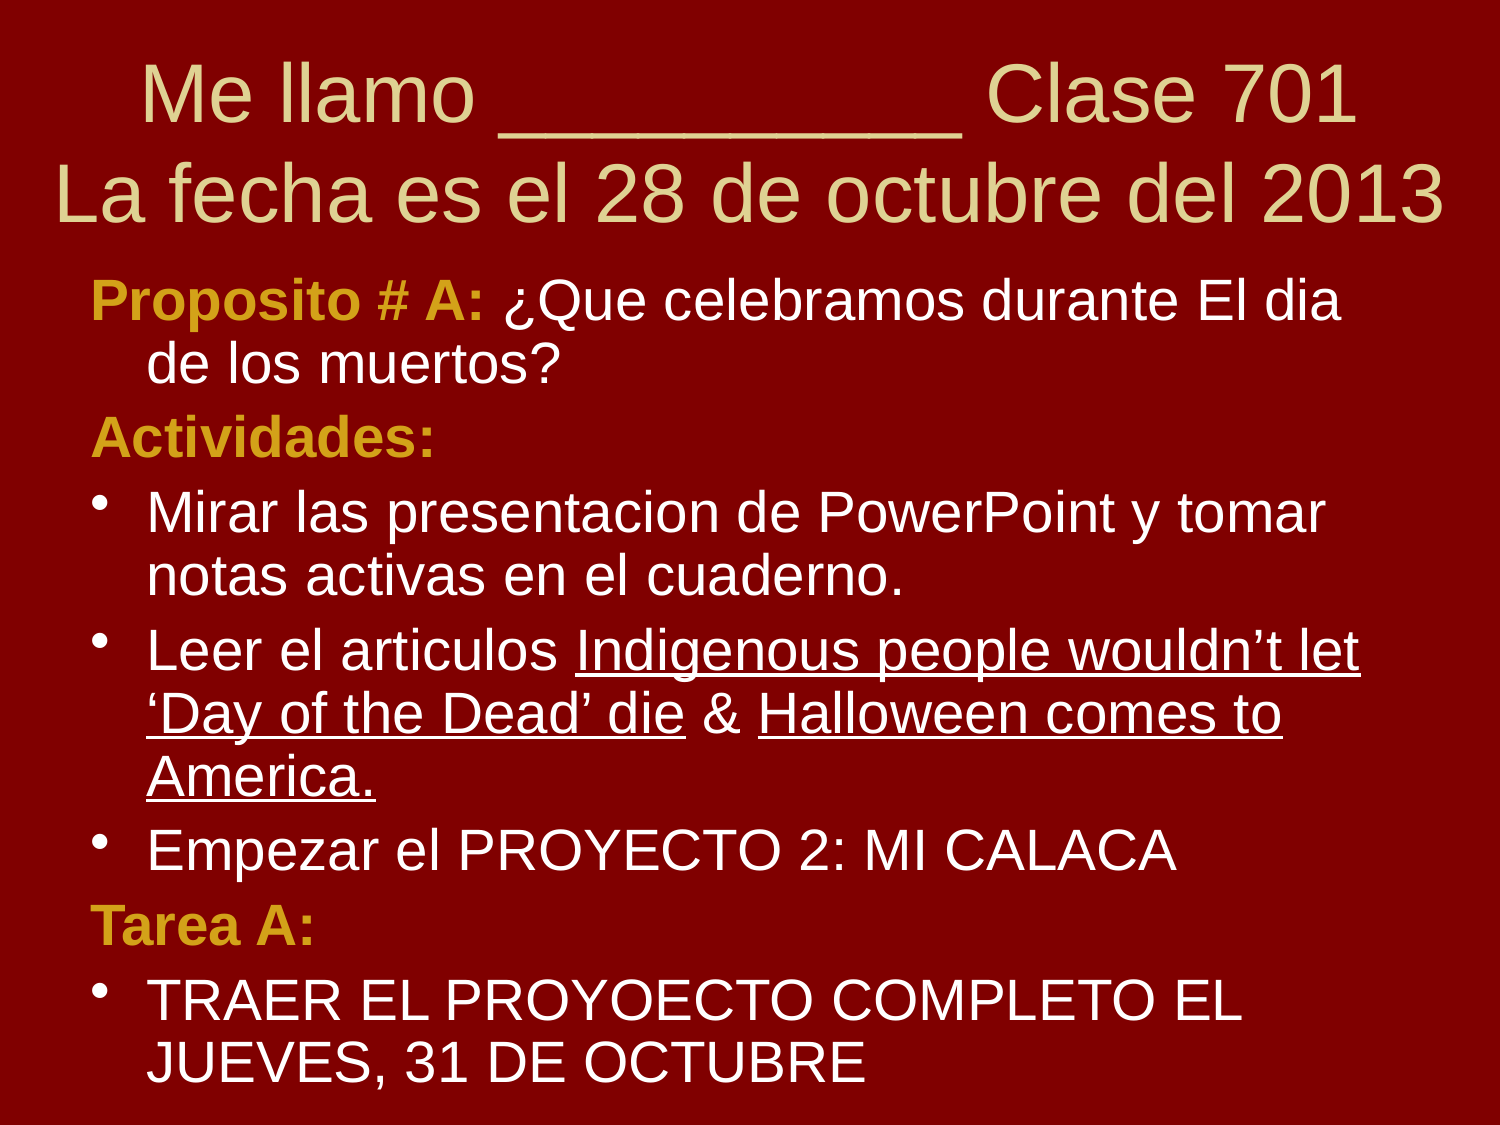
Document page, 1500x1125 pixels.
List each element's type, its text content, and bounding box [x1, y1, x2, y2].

list Proposito # A: ¿Que celebramos durante El dia de los muertos? Actividades: Mirar las presentacion de PowerPoint y tomar notas activas en el cuaderno. Leer el articulos Indigenous people wouldn’t let ‘Day of the Dead’ die & Halloween comes to America. Empezar el PROYECTO 2: MI CALACA Tarea A: TRAER EL PROYOECTO COMPLETO EL JUEVES, 31 DE OCTUBRE [75, 262, 1425, 1125]
title Me llamo __________ Clase 701 La fecha es el 28 de octubre del 2013 [0, 45, 1500, 233]
